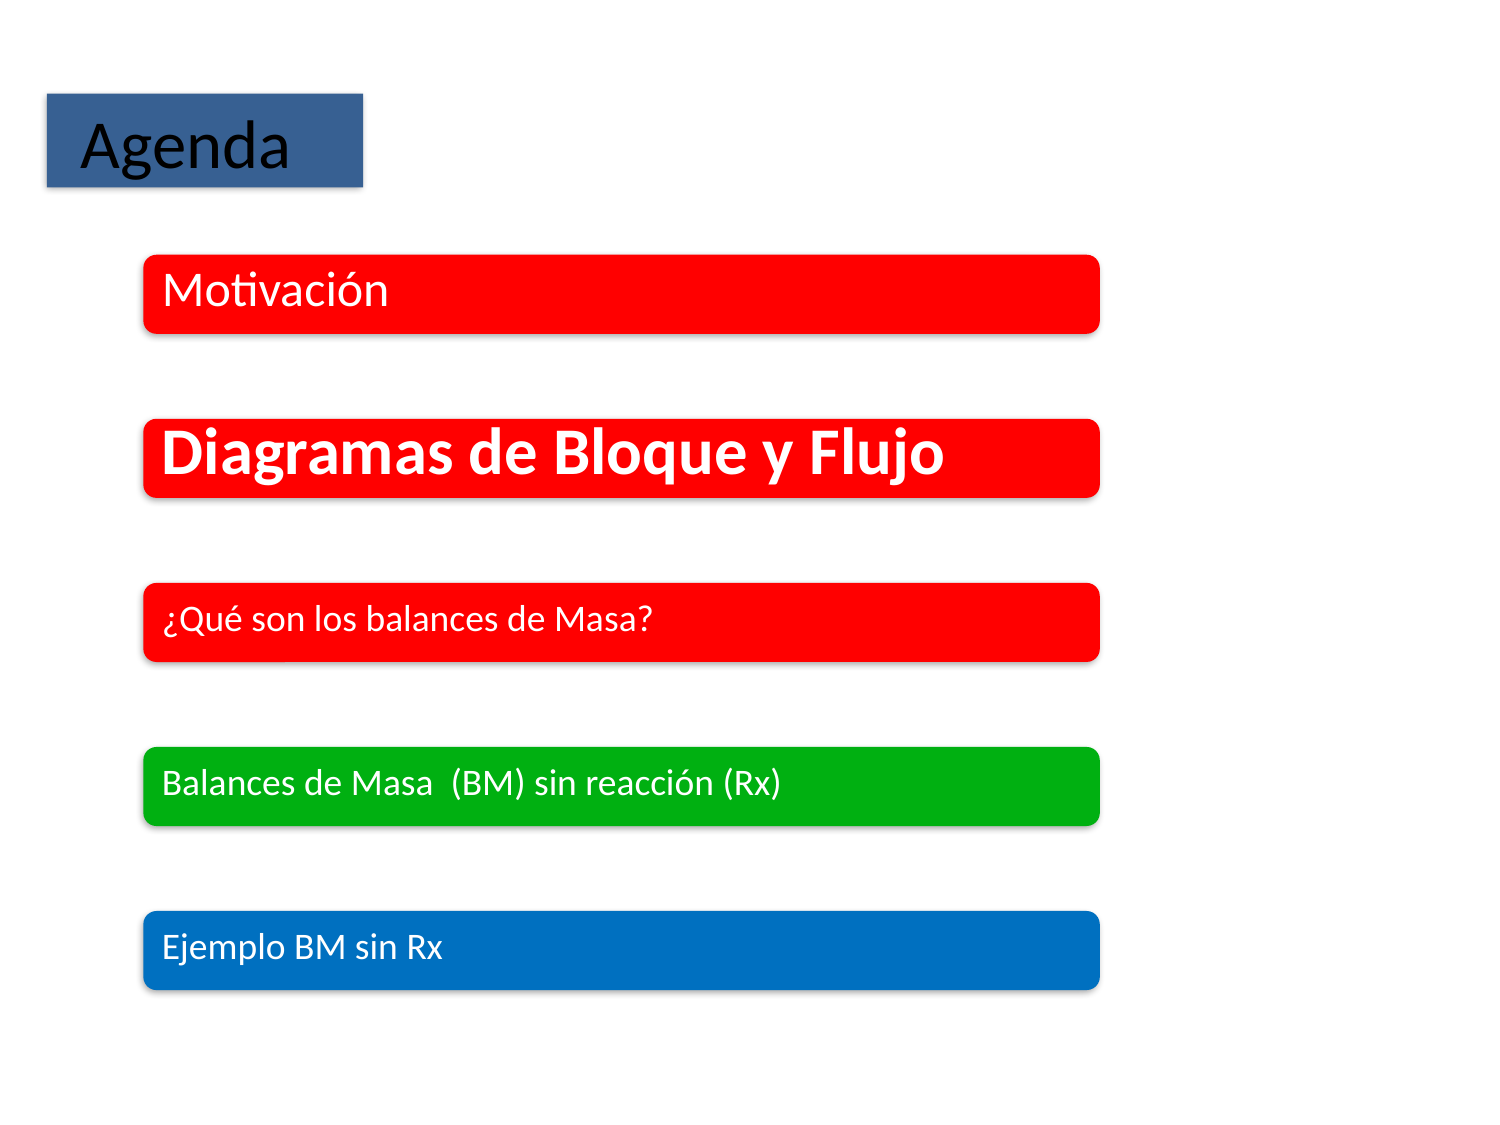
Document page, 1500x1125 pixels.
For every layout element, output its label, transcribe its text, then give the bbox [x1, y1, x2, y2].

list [74, 245, 1442, 1067]
text_box Agenda [46, 93, 364, 188]
